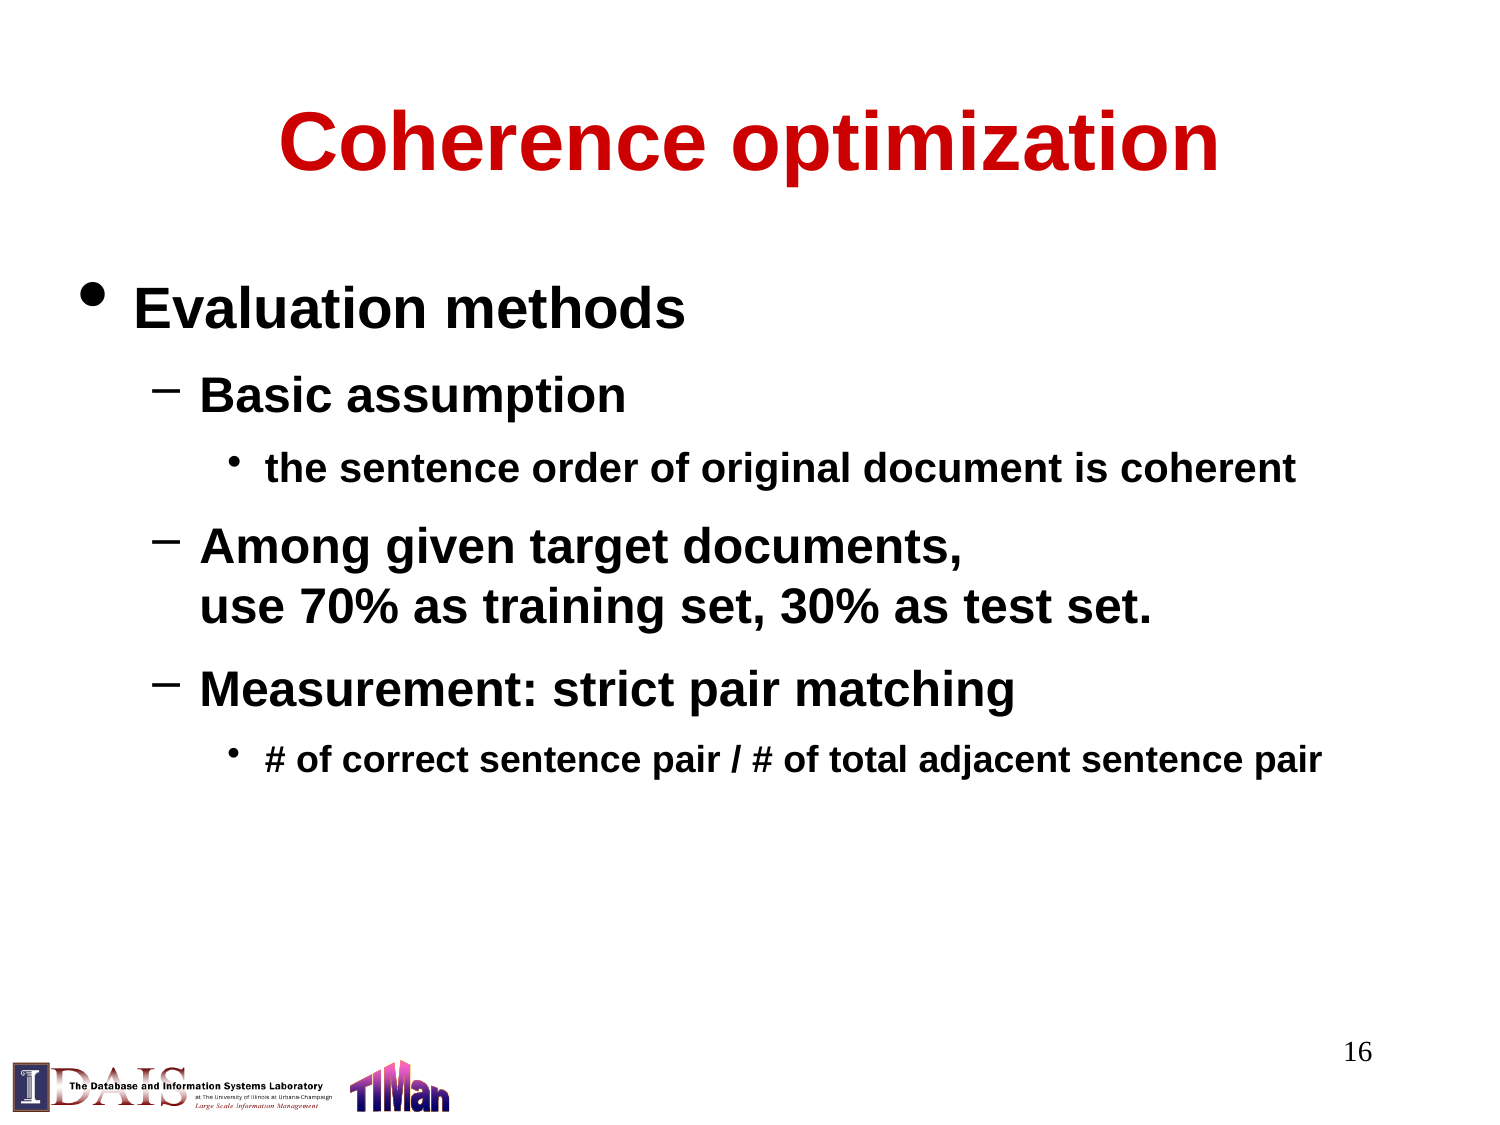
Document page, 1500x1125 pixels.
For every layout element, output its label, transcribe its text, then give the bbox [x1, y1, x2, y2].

picture [12, 1062, 338, 1113]
list Evaluation methods Basic assumption the sentence order of original document is coherent Among given target documents, use 70% as training set, 30% as test set. Measurement: strict pair matching # of correct sentence pair / # of total adjacent sentence pair [62, 262, 1451, 1001]
text_box 16 [1074, 1024, 1388, 1100]
title Coherence optimization [0, 49, 1500, 226]
